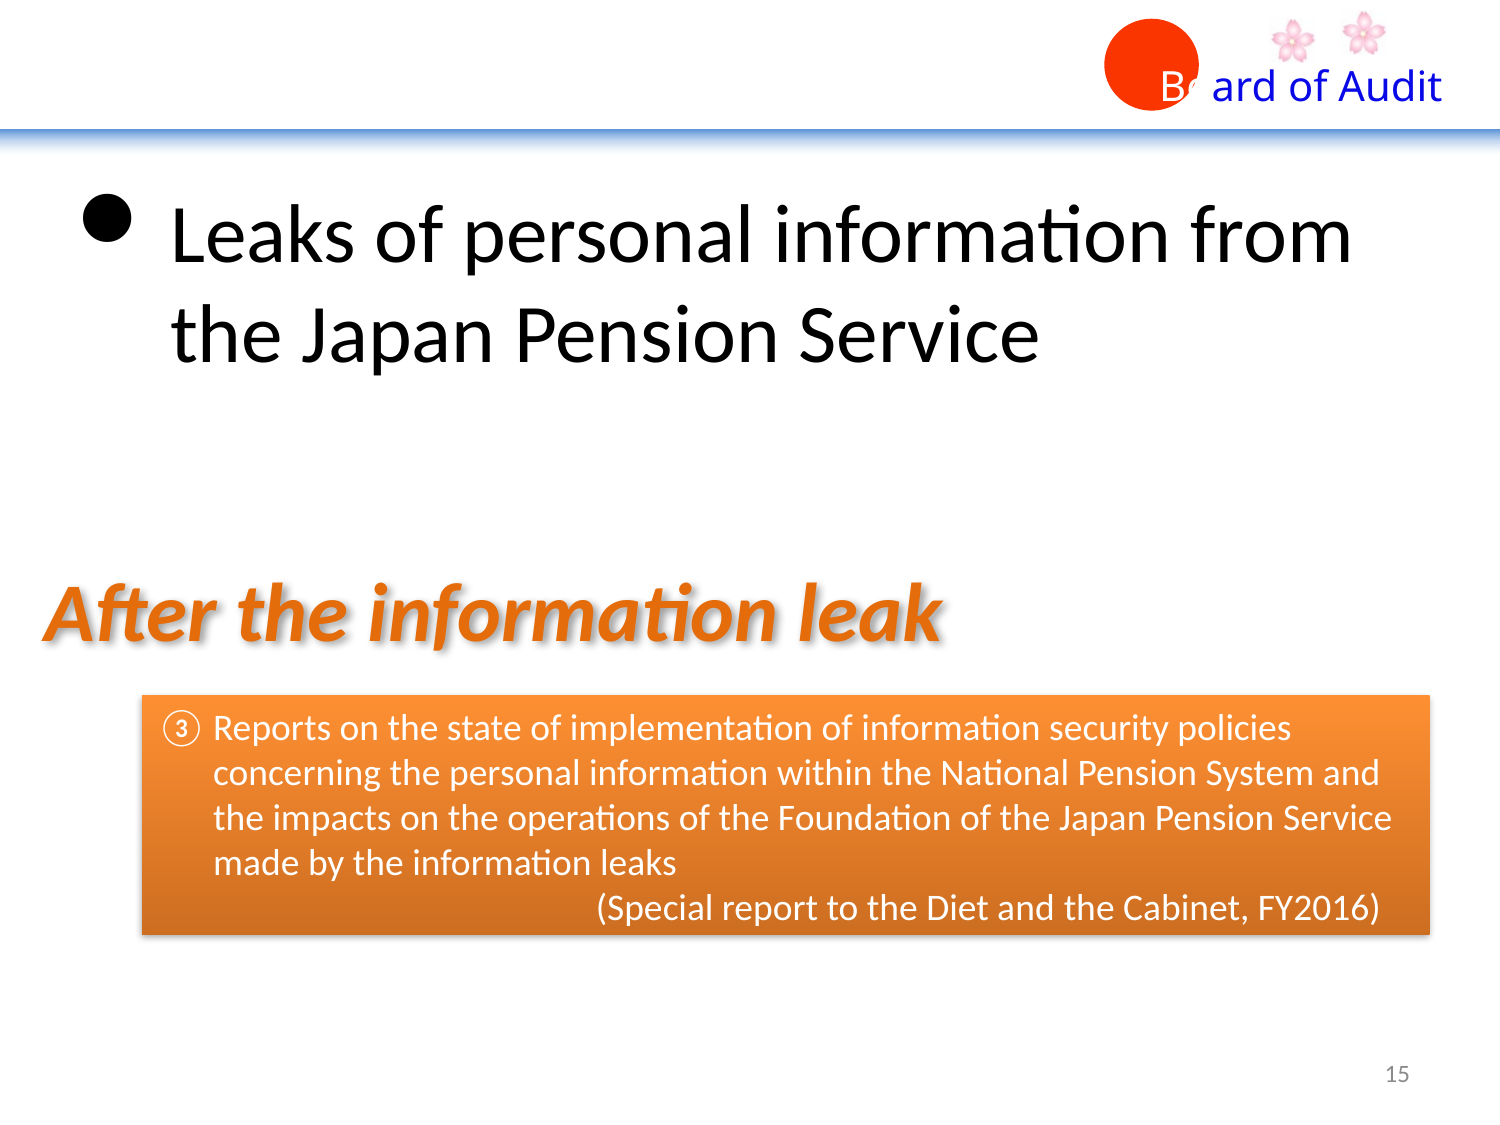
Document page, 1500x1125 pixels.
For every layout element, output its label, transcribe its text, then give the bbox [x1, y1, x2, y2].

text_box After the information leak [29, 550, 1139, 666]
picture [1340, 10, 1387, 55]
picture [1269, 18, 1316, 63]
text_box Reports on the state of implementation of information security policies concerning the personal information within the National Pension System and the impacts on the operations of the Foundation of the Japan Pension Service made by the information leaks (Special report to the Diet and the Cabinet, FY2016) [142, 695, 1430, 935]
slide_number 15 [1074, 1042, 1425, 1103]
text_box Leaks of personal information from the Japan Pension Service [61, 171, 1496, 387]
